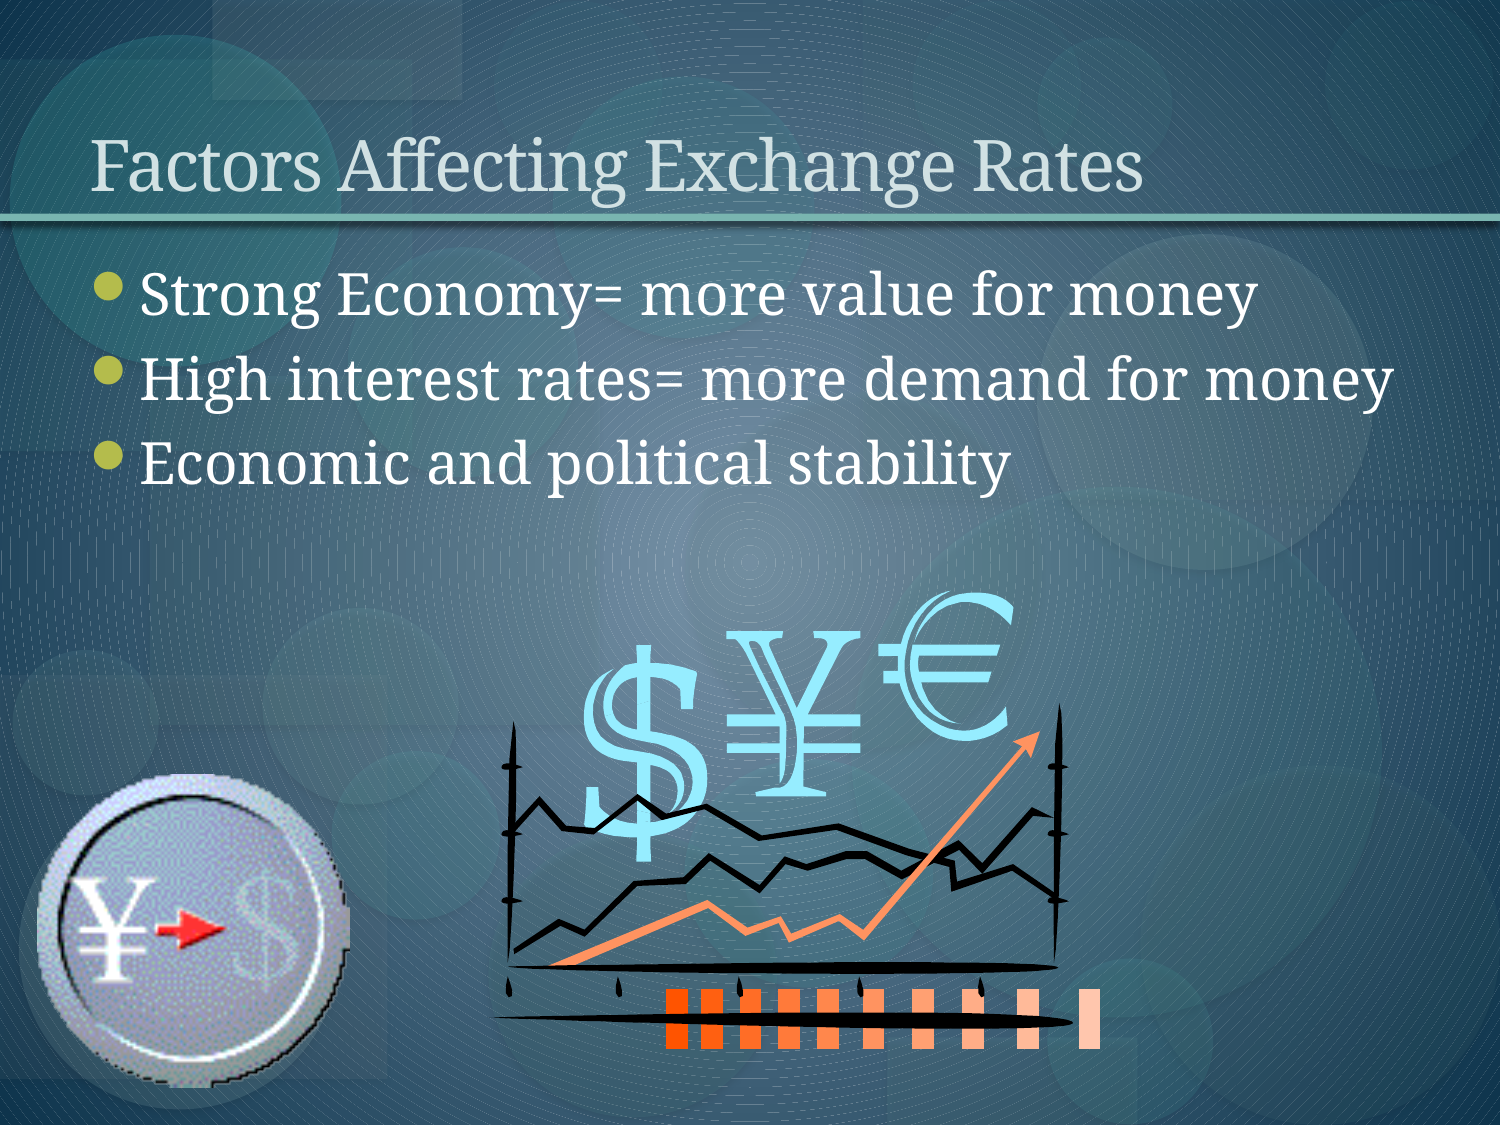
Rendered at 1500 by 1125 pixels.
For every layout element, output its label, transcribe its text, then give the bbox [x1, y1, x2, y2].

title Factors Affecting Exchange Rates [75, 26, 1425, 214]
picture [37, 774, 351, 1088]
list Strong Economy= more value for money High interest rates= more demand for money Economic and political stability [75, 249, 1425, 1000]
picture [487, 590, 1101, 1050]
